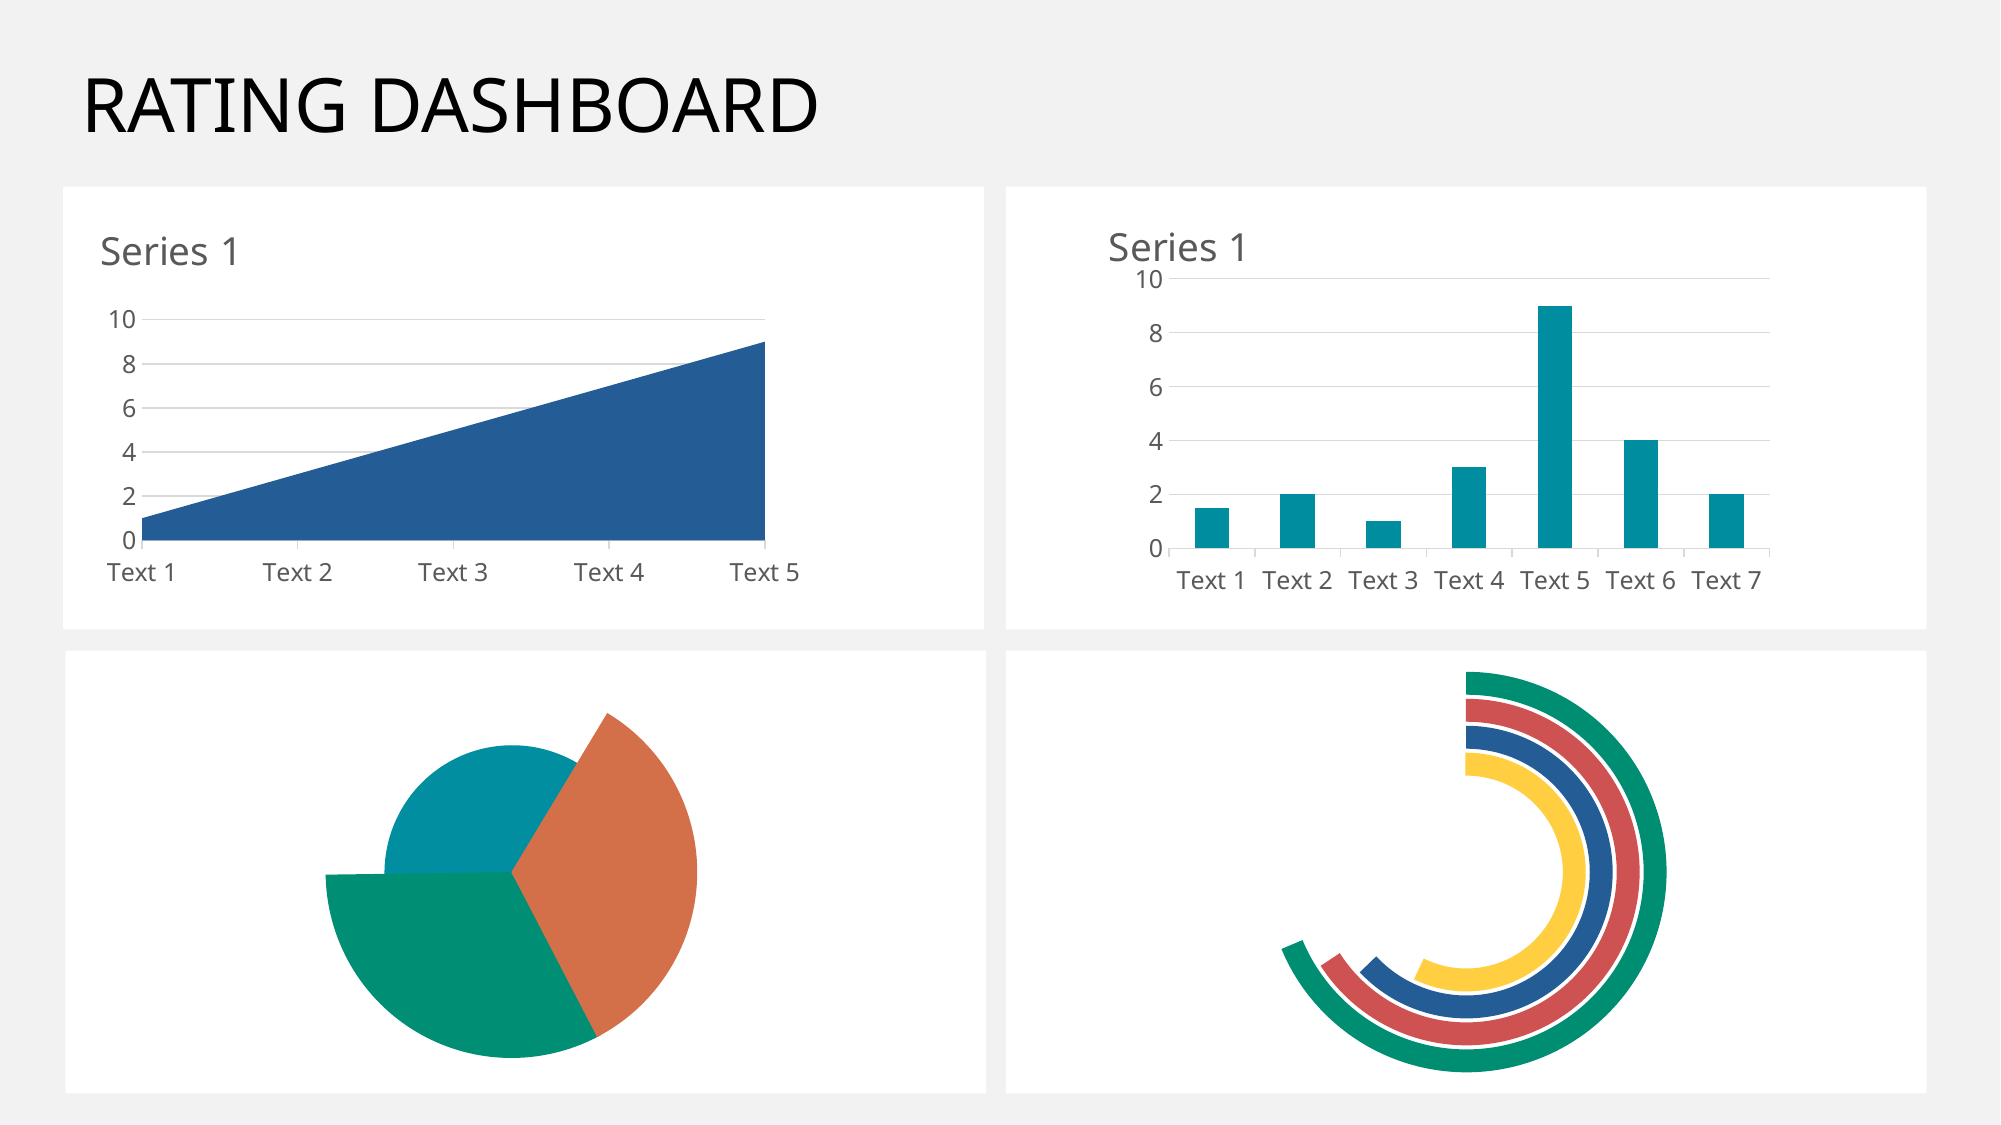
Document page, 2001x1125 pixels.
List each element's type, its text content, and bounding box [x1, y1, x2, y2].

text_box [62, 186, 985, 631]
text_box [1277, 683, 1656, 1061]
title RATING DASHBOARD [66, 0, 1944, 218]
text_box [1005, 218, 1928, 631]
chart [92, 202, 815, 598]
chart [1100, 197, 1832, 613]
text_box [64, 650, 987, 1094]
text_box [325, 686, 698, 1058]
text_box [1005, 650, 1928, 1094]
